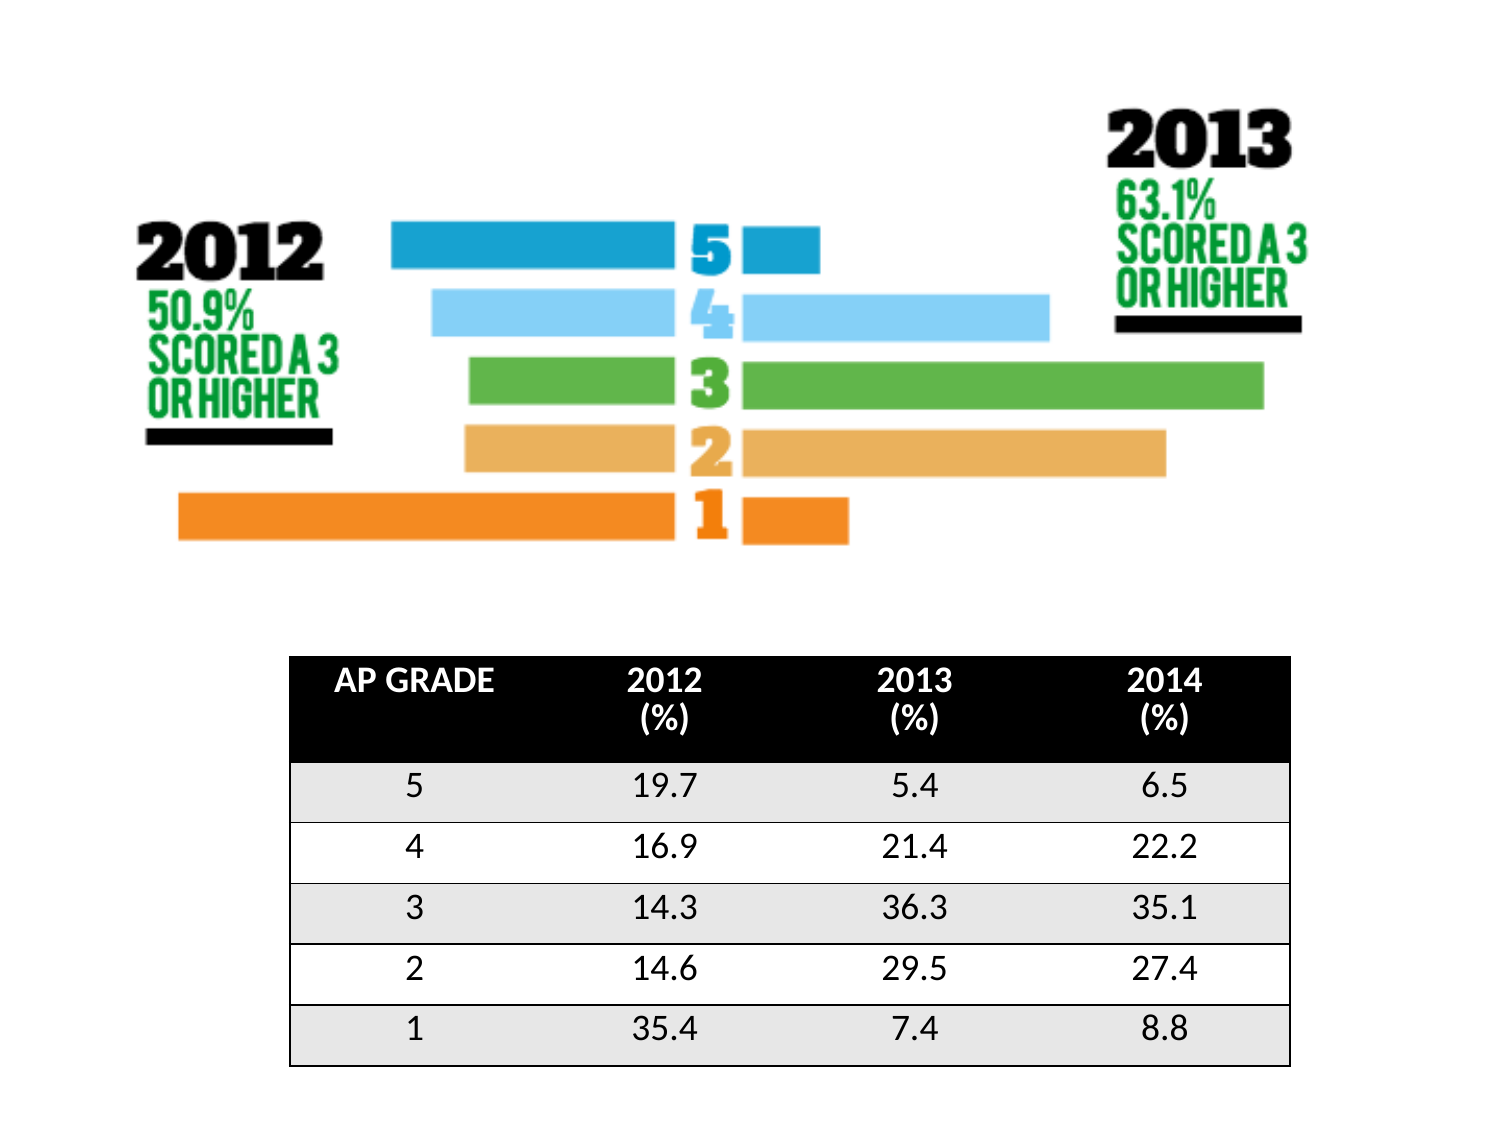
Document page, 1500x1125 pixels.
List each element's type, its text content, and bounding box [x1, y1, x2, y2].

table_cell 35.1 [1040, 884, 1289, 943]
table_cell 35.4 [540, 1006, 790, 1065]
table_header 2013 (%) [790, 658, 1040, 761]
table_cell 21.4 [790, 823, 1040, 883]
table_cell 27.4 [1040, 945, 1289, 1004]
table_cell 29.5 [790, 945, 1040, 1004]
table_cell 22.2 [1040, 823, 1289, 883]
table_cell 6.5 [1040, 763, 1289, 822]
table_cell 1 [291, 1006, 540, 1065]
table_cell 8.8 [1040, 1006, 1289, 1065]
table_cell 14.3 [540, 884, 790, 943]
table_cell 5.4 [790, 763, 1040, 822]
table_cell 7.4 [790, 1006, 1040, 1065]
table_cell 16.9 [540, 823, 790, 883]
table_header 2012 (%) [540, 658, 790, 761]
table_cell 36.3 [790, 884, 1040, 943]
table_cell 5 [291, 763, 540, 822]
table_header AP GRADE [291, 658, 540, 761]
table_cell 14.6 [540, 945, 790, 1004]
table_header 2014 (%) [1040, 658, 1289, 761]
table_cell 3 [291, 884, 540, 943]
picture [30, 0, 1467, 649]
table_cell 19.7 [540, 763, 790, 822]
table_cell 2 [291, 945, 540, 1004]
table_cell 4 [291, 823, 540, 883]
